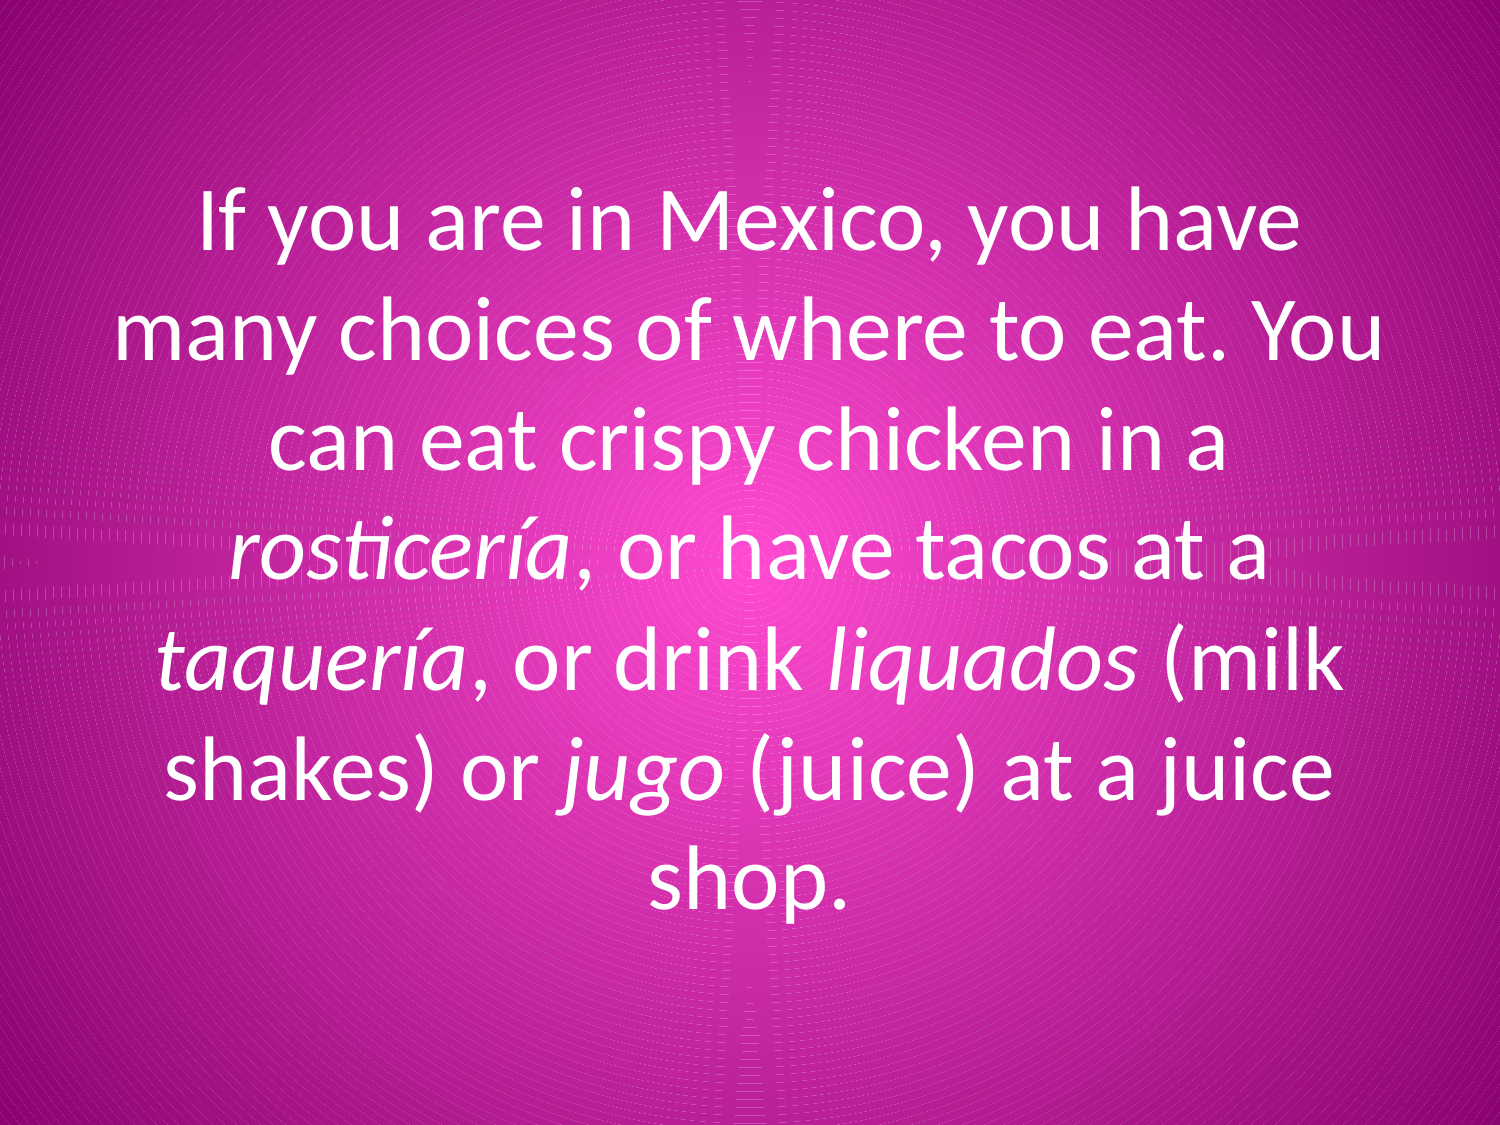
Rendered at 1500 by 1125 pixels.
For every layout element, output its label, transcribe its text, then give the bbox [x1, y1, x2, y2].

title If you are in Mexico, you have many choices of where to eat. You can eat crispy chicken in a rosticería, or have tacos at a taquería, or drink liquados (milk shakes) or jugo (juice) at a juice shop. [75, 45, 1425, 1042]
